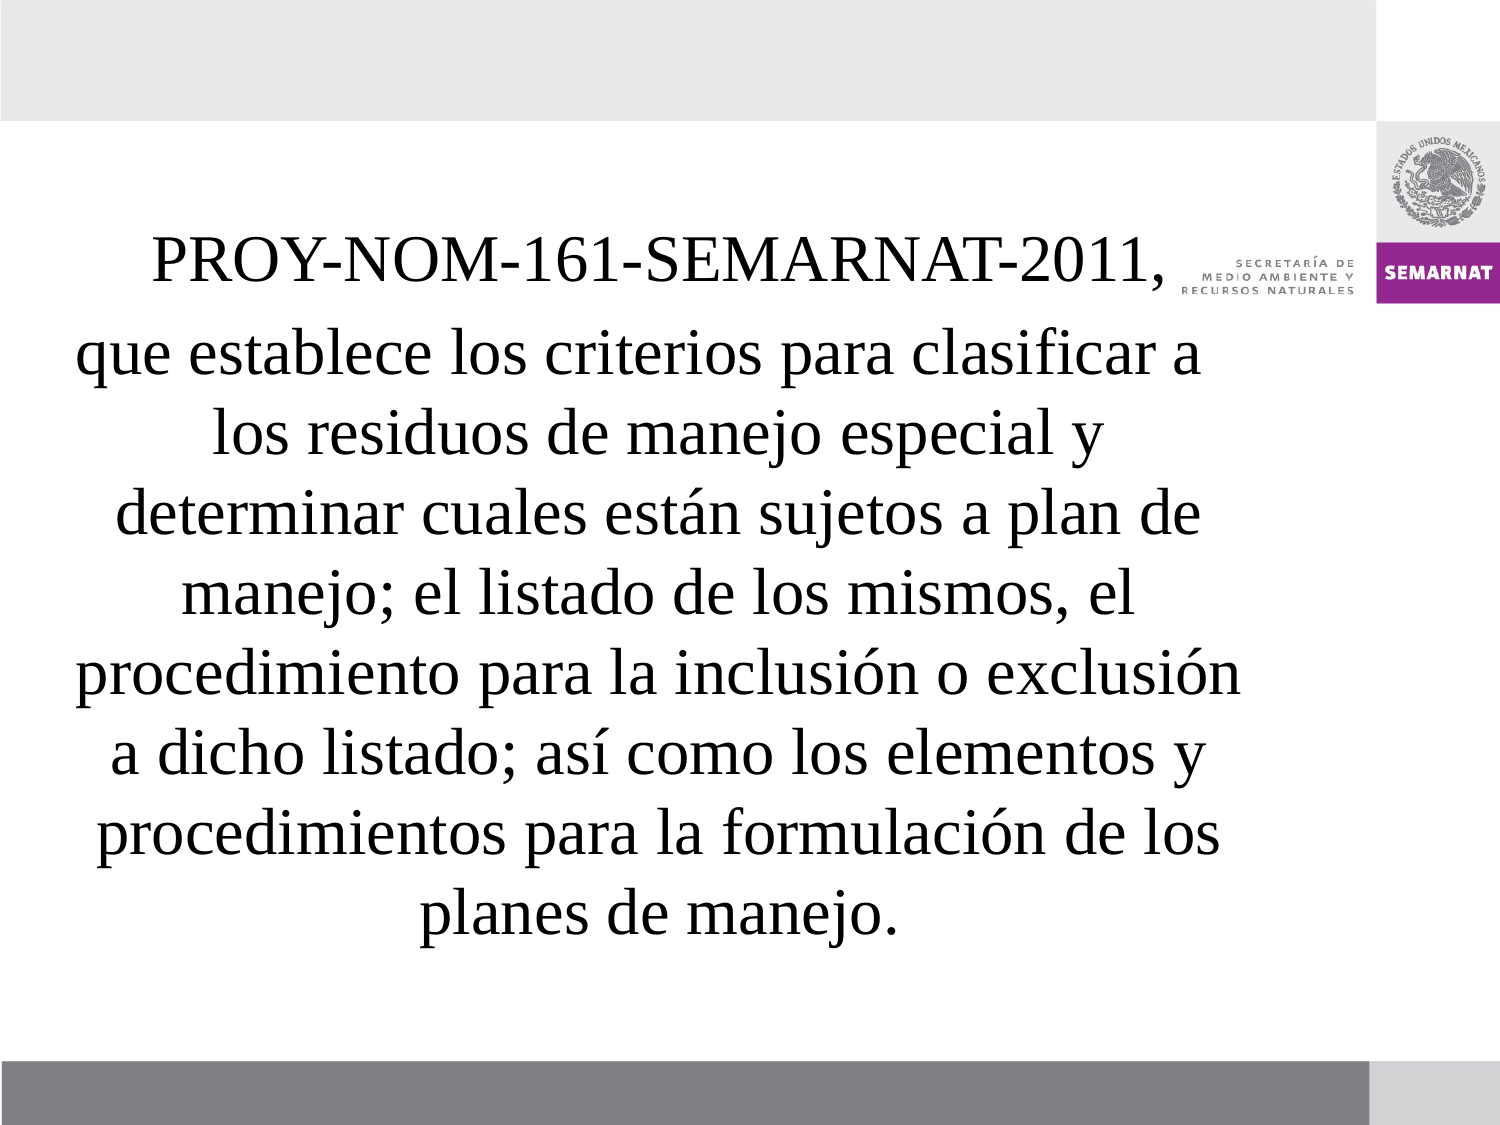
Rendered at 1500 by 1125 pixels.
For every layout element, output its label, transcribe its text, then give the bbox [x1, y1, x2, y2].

picture [0, 0, 1500, 1125]
list PROY-NOM-161-SEMARNAT-2011, que establece los criterios para clasificar a los residuos de manejo especial y determinar cuales están sujetos a plan de manejo; el listado de los mismos, el procedimiento para la inclusión o exclusión a dicho listado; así como los elementos y procedimientos para la formulación de los planes de manejo. [0, 113, 1264, 1012]
